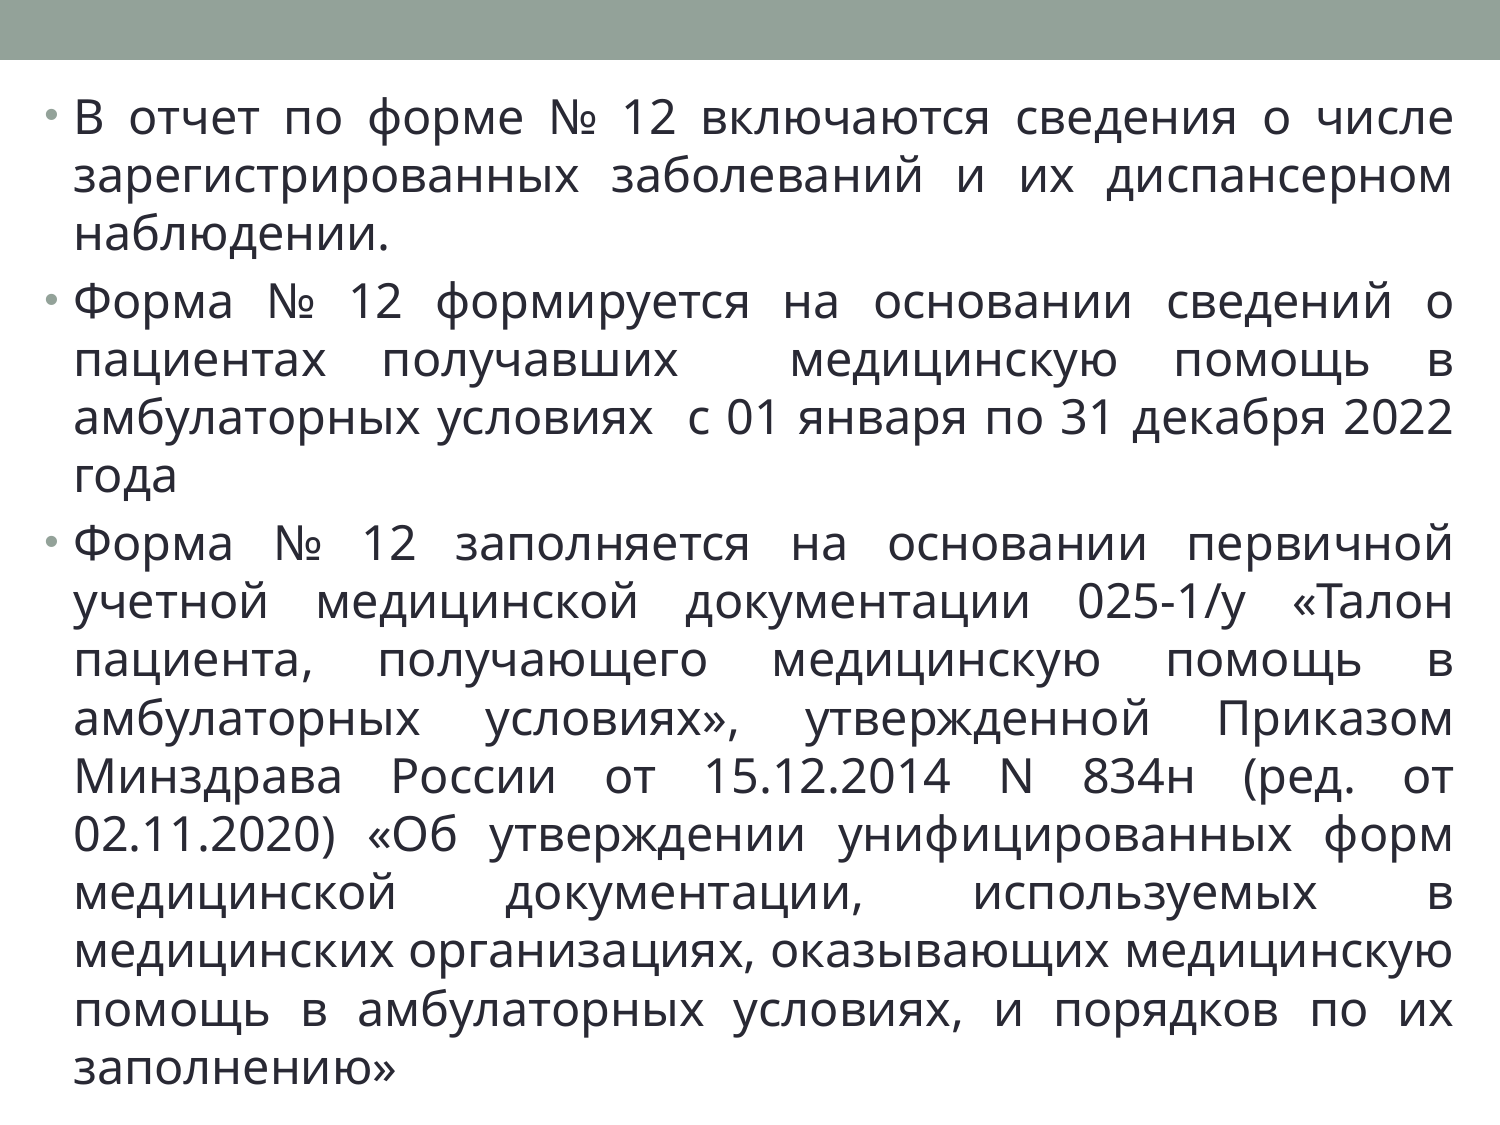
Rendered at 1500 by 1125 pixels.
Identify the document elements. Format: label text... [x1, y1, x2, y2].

list В отчет по форме № 12 включаются сведения о числе зарегистрированных заболеваний и их диспансерном наблюдении. Форма № 12 формируется на основании сведений о пациентах получавших медицинскую помощь в амбулаторных условиях с 01 января по 31 декабря 2022 года Форма № 12 заполняется на основании первичной учетной медицинской документации 025-1/у «Талон пациента, получающего медицинскую помощь в амбулаторных условиях», утвержденной Приказом Минздрава России от 15.12.2014 N 834н (ред. от 02.11.2020) «Об утверждении унифицированных форм медицинской документации, используемых в медицинских организациях, оказывающих медицинскую помощь в амбулаторных условиях, и порядков по их заполнению» [29, 78, 1471, 1106]
